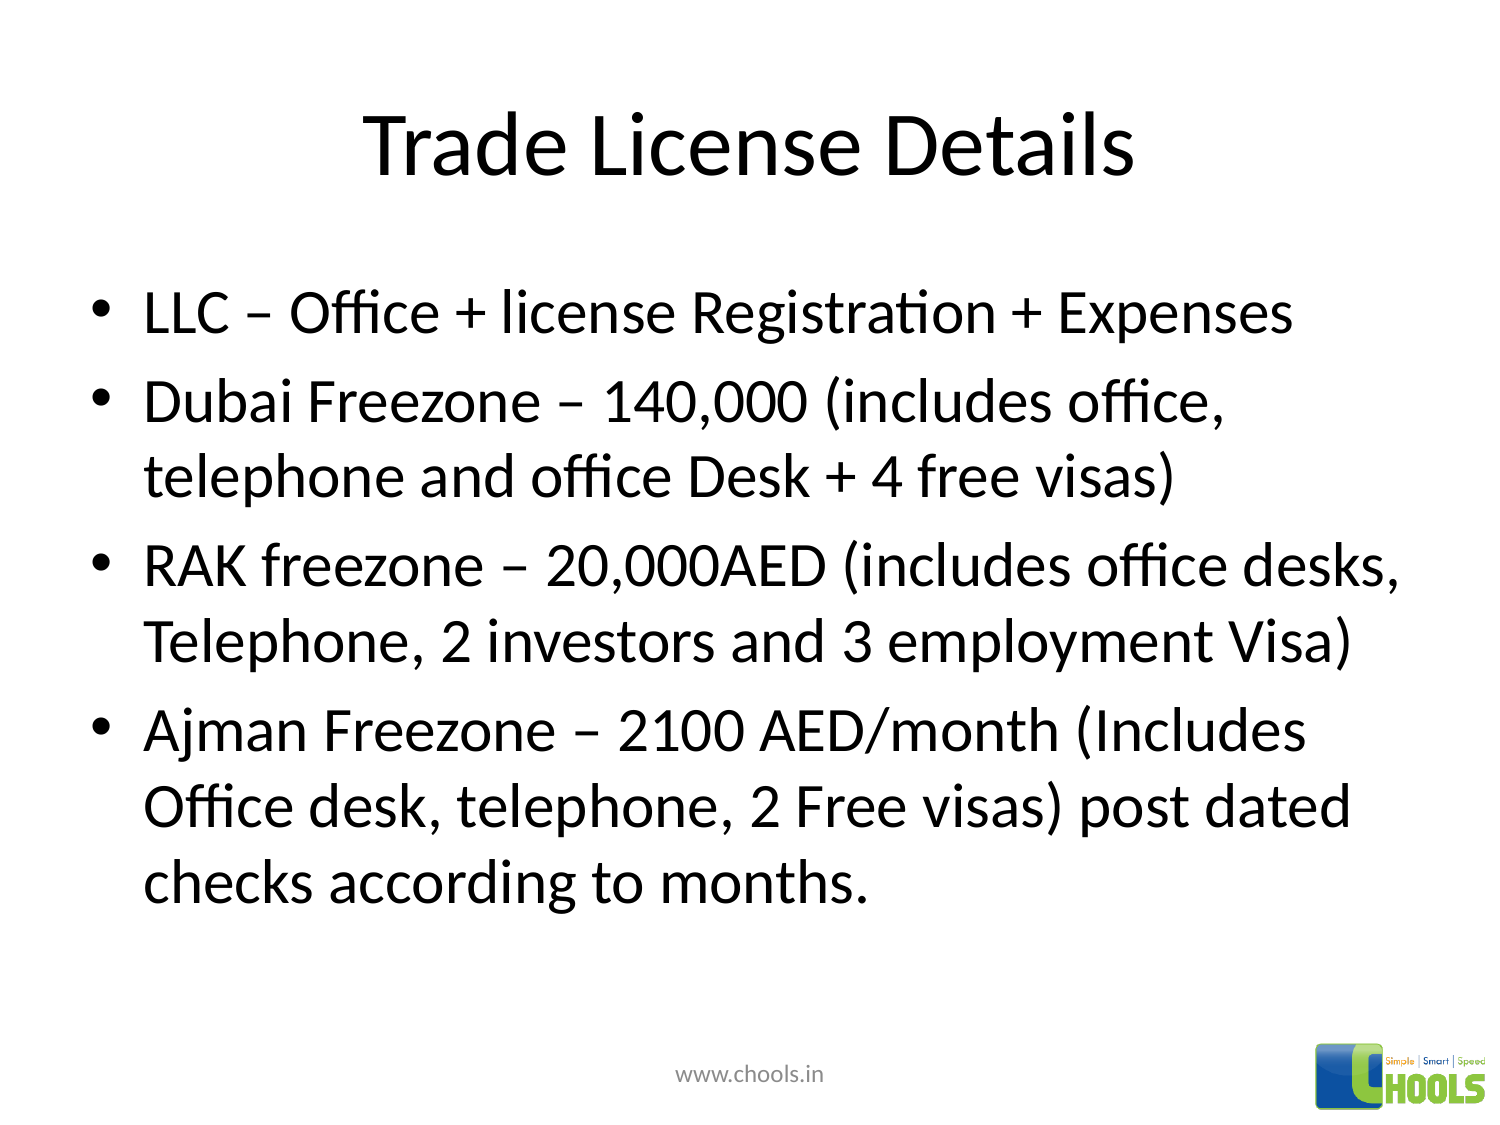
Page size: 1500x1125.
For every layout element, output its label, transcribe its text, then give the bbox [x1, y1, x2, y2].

picture [1299, 1032, 1500, 1125]
list LLC – Office + license Registration + Expenses Dubai Freezone – 140,000 (includes office, telephone and office Desk + 4 free visas) RAK freezone – 20,000AED (includes office desks, Telephone, 2 investors and 3 employment Visa) Ajman Freezone – 2100 AED/month (Includes Office desk, telephone, 2 Free visas) post dated checks according to months. [75, 262, 1425, 1005]
footer www.chools.in [512, 1042, 988, 1103]
title Trade License Details [75, 45, 1425, 233]
